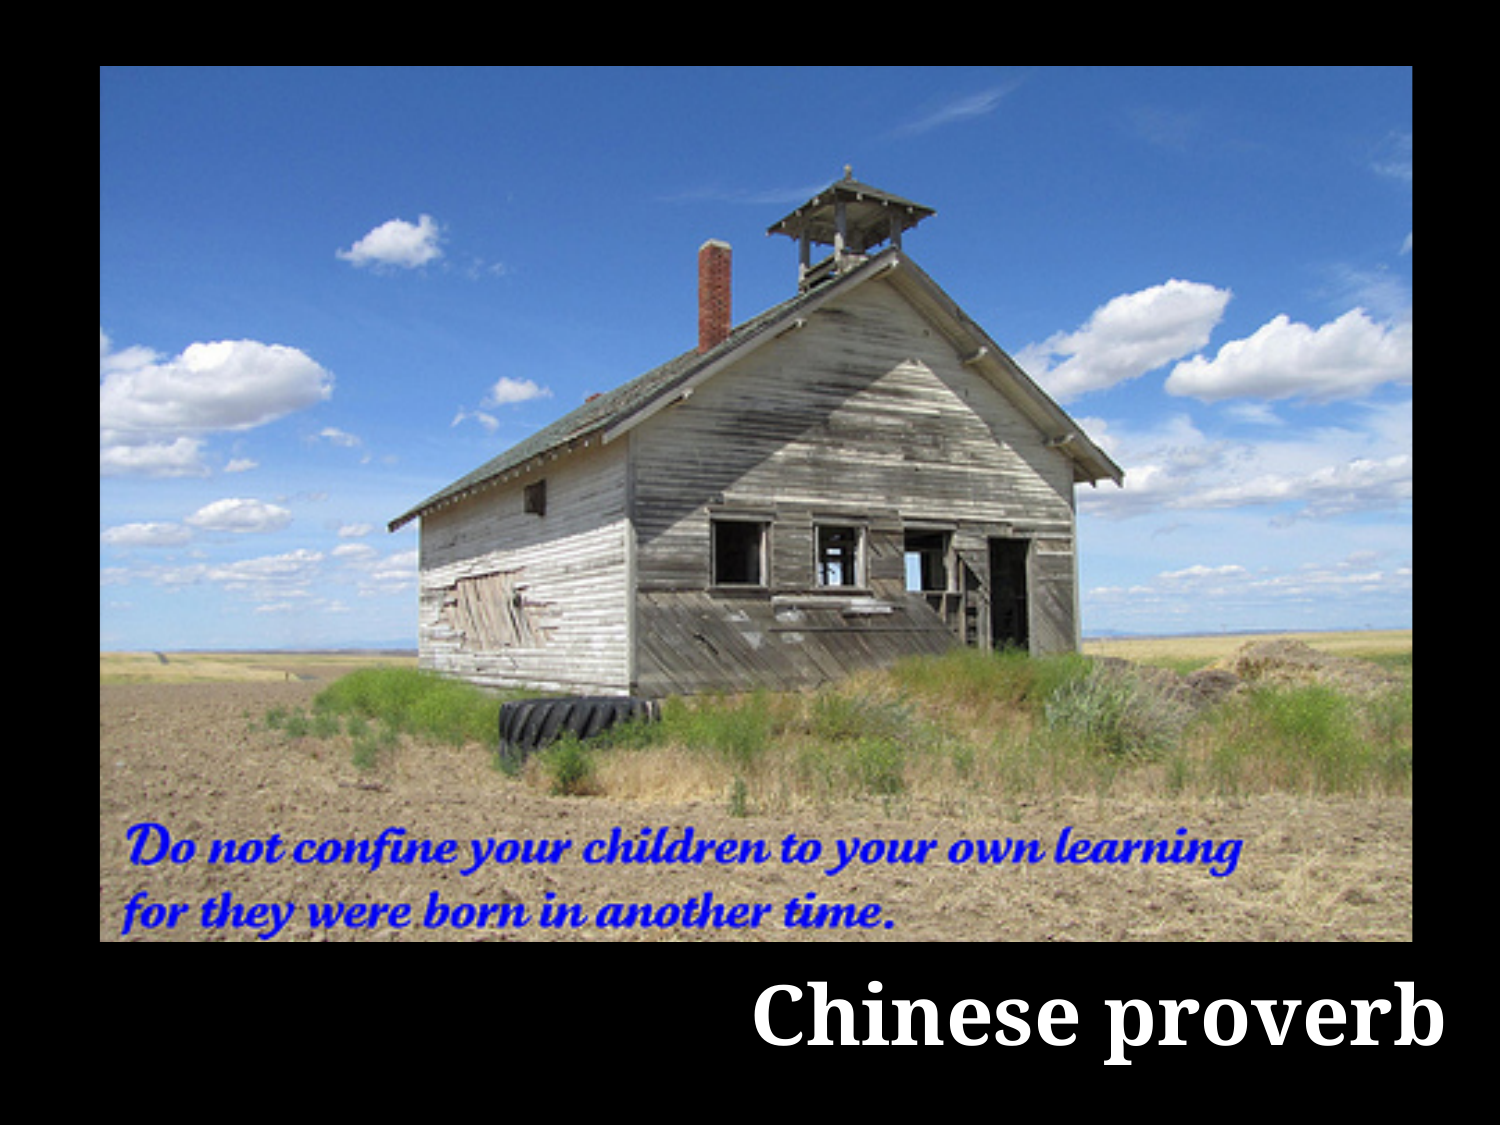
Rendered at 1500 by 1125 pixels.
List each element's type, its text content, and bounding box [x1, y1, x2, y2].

picture [99, 66, 1413, 942]
title Chinese proverb [112, 924, 1463, 1100]
